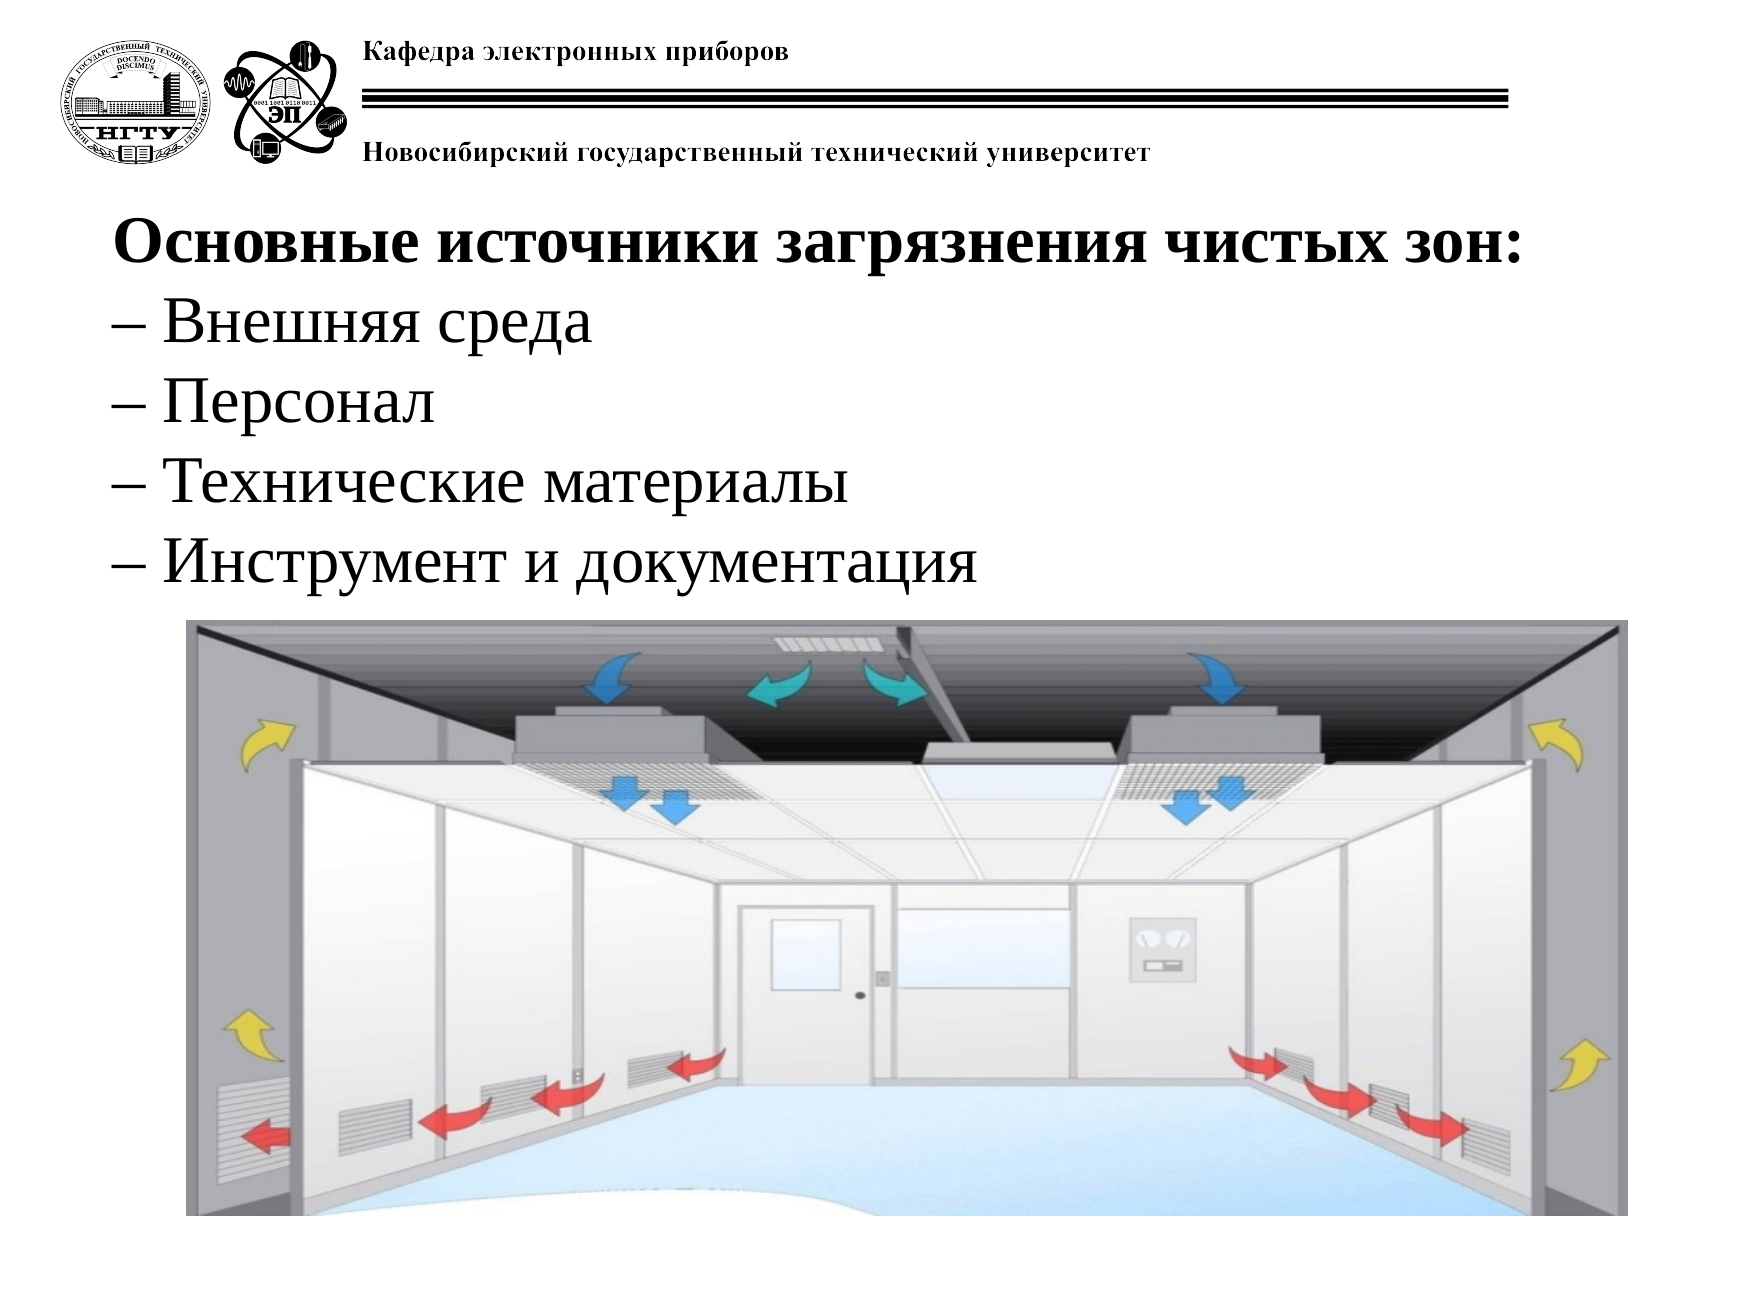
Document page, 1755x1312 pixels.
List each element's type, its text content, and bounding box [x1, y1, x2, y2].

text_box Основные источники загрязнения чистых зон: – Внешняя среда – Персонал – Технические материалы – Инструмент и документация [97, 188, 1716, 656]
picture [0, 0, 1755, 1312]
